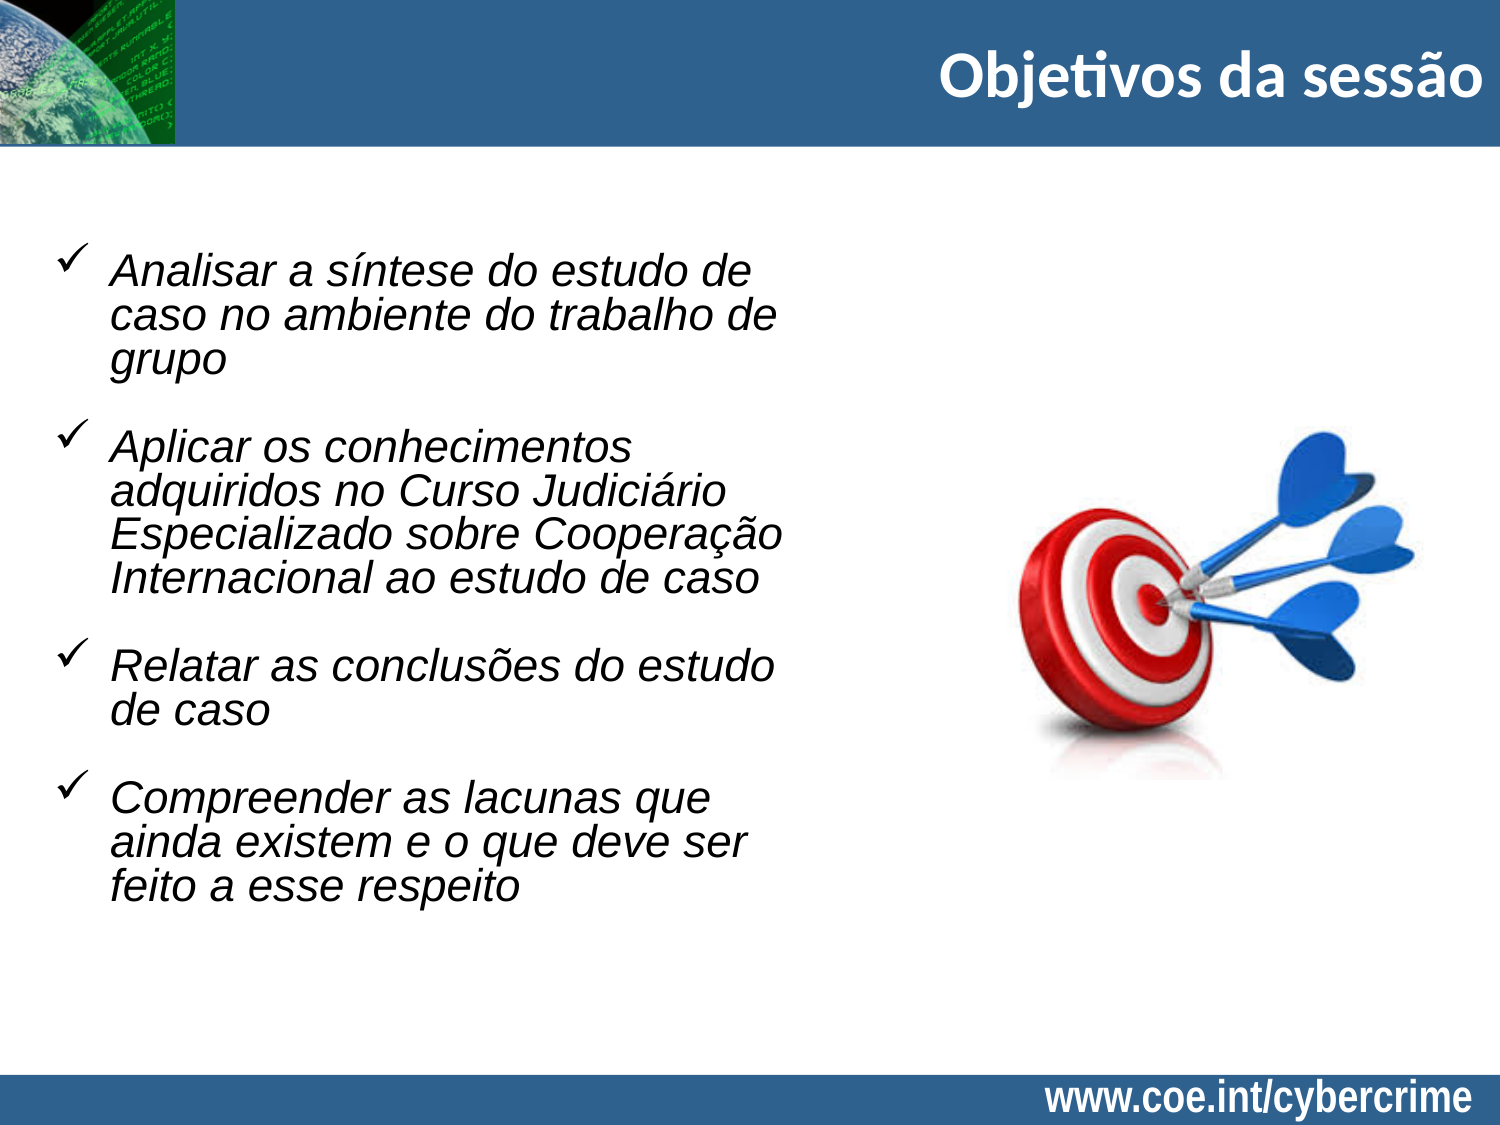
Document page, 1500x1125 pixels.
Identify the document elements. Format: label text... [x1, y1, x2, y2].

picture [0, 0, 175, 144]
picture [978, 426, 1441, 780]
text_box [0, 1073, 1030, 1125]
text_box Objetivos da sessão [177, 0, 1500, 149]
text_box www.coe.int/cybercrime [1030, 1059, 1500, 1125]
text_box Analisar a síntese do estudo de caso no ambiente do trabalho de grupo Aplicar os conhecimentos adquiridos no Curso Judiciário Especializado sobre Cooperação Internacional ao estudo de caso Relatar as conclusões do estudo de caso Compreender as lacunas que ainda existem e o que deve ser feito a esse respeito [39, 243, 807, 918]
